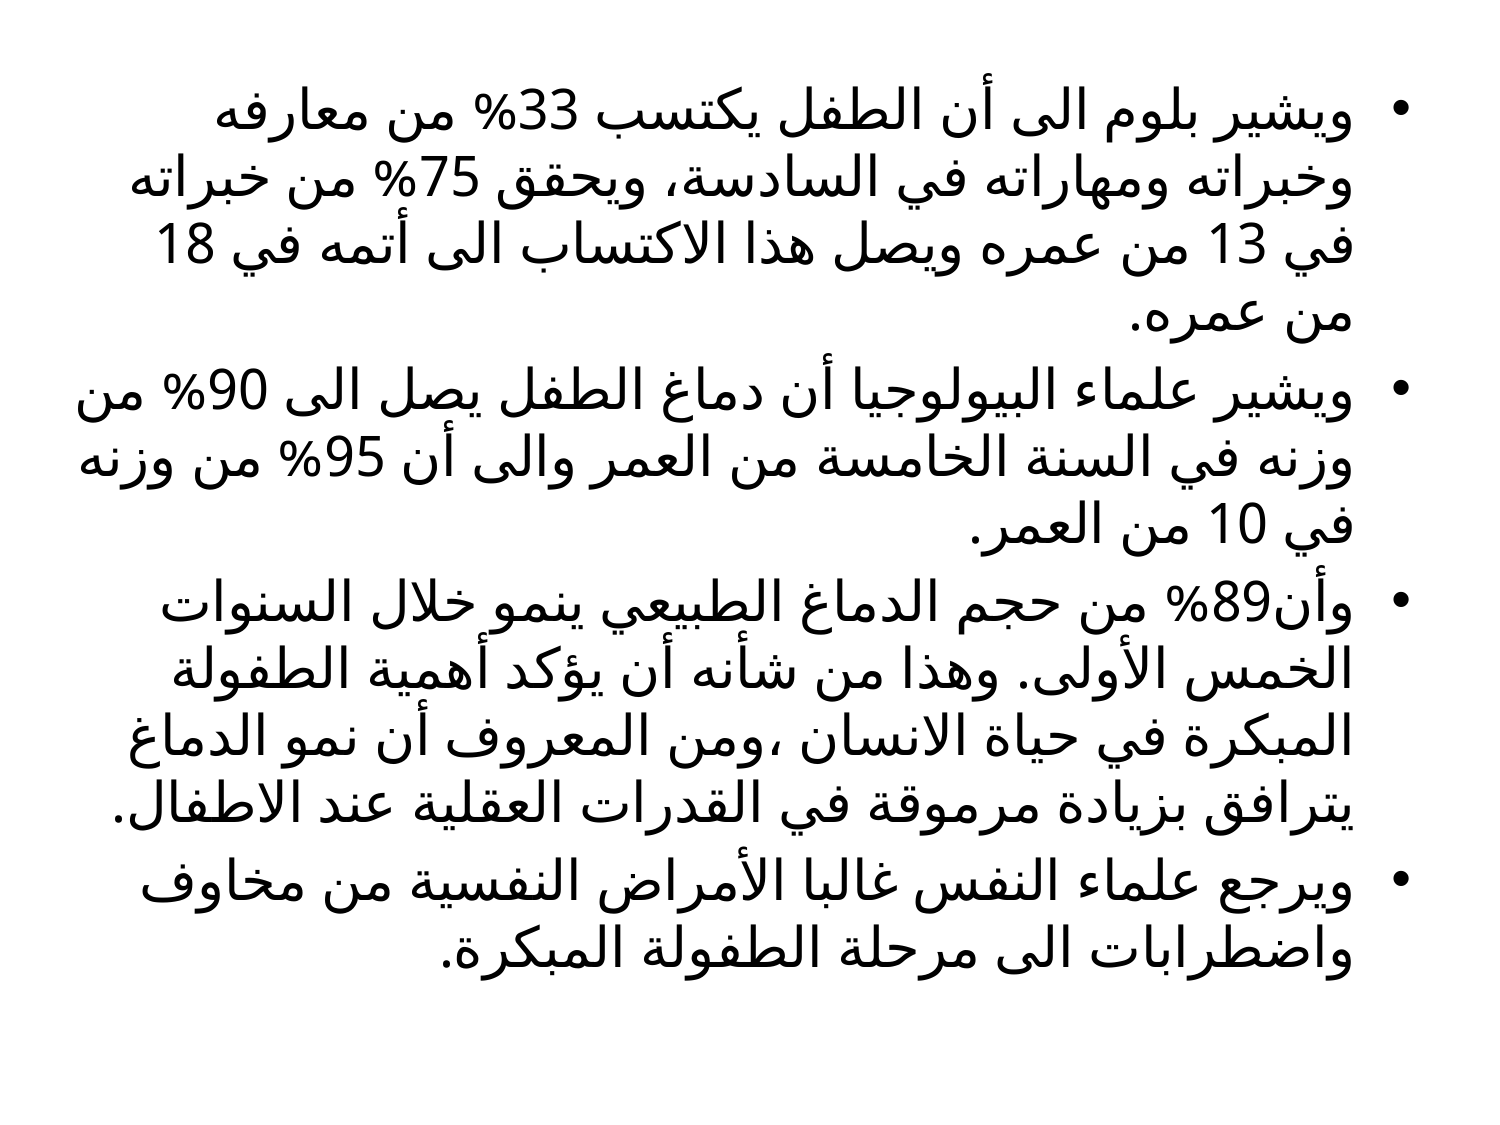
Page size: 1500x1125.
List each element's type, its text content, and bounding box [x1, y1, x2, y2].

list ويشير بلوم الى أن الطفل يكتسب 33% من معارفه وخبراته ومهاراته في السادسة، ويحقق 75% من خبراته في 13 من عمره ويصل هذا الاكتساب الى أتمه في 18 من عمره. ويشير علماء البيولوجيا أن دماغ الطفل يصل الى 90% من وزنه في السنة الخامسة من العمر والى أن 95% من وزنه في 10 من العمر. وأن89% من حجم الدماغ الطبيعي ينمو خلال السنوات الخمس الأولى. وهذا من شأنه أن يؤكد أهمية الطفولة المبكرة في حياة الانسان ،ومن المعروف أن نمو الدماغ يترافق بزيادة مرموقة في القدرات العقلية عند الاطفال. ويرجع علماء النفس غالبا الأمراض النفسية من مخاوف واضطرابات الى مرحلة الطفولة المبكرة. [53, 66, 1425, 1005]
